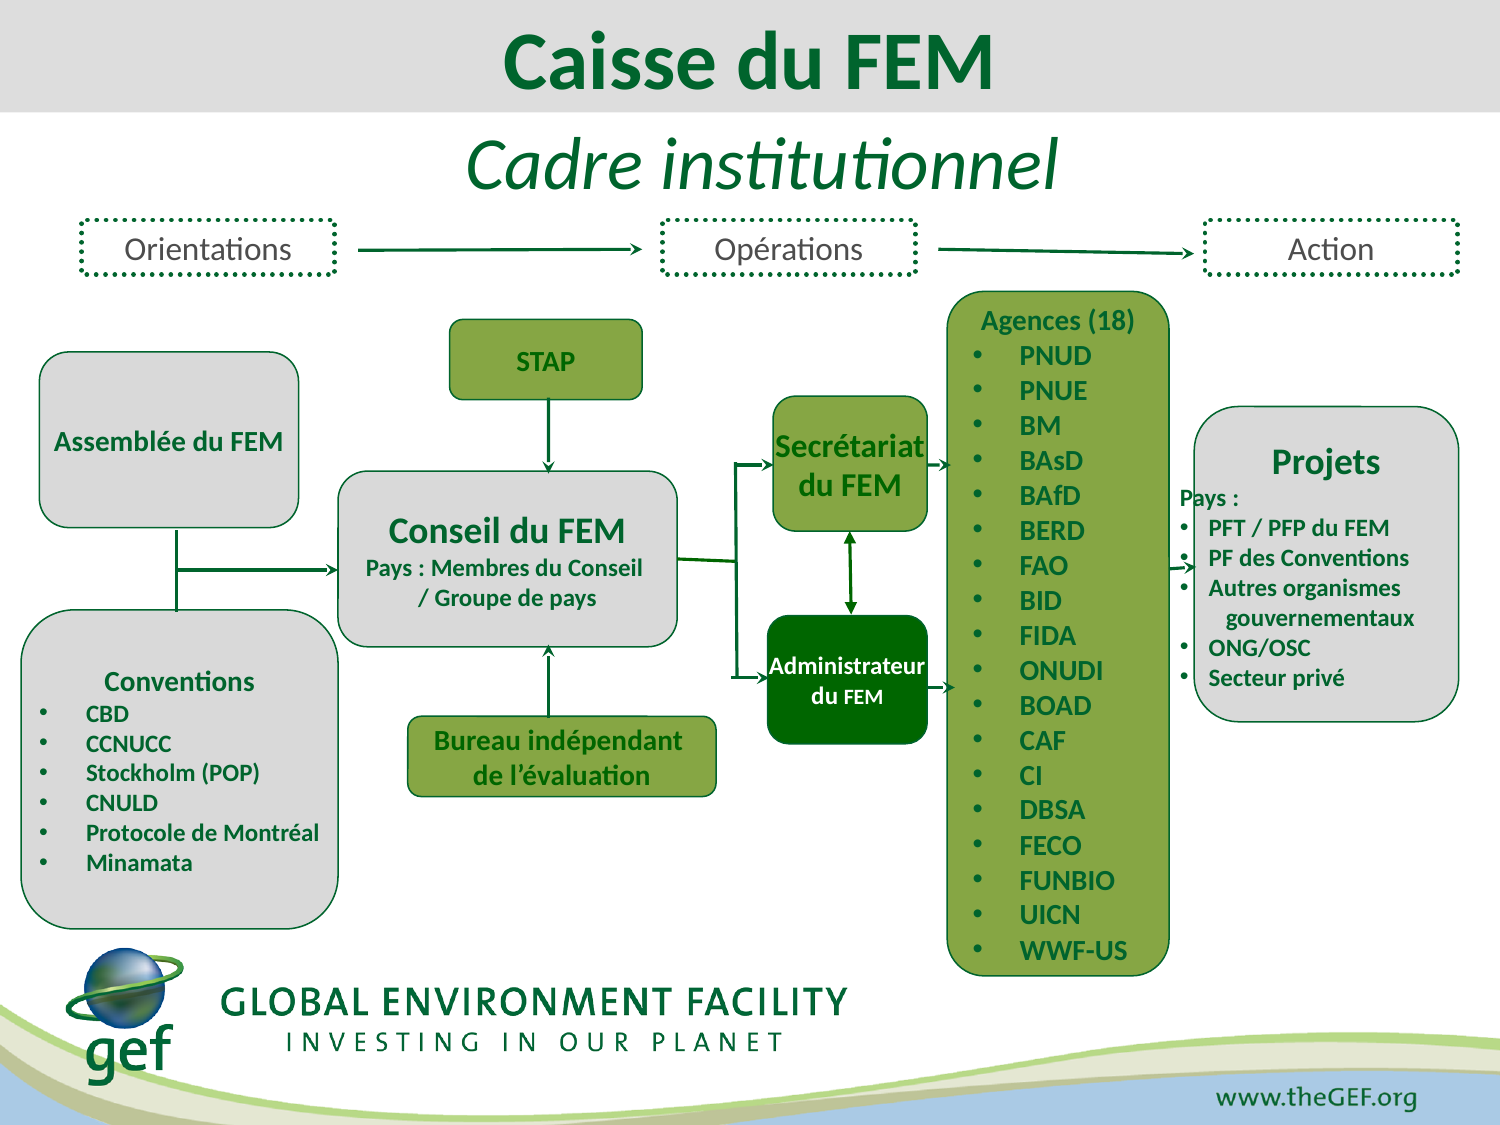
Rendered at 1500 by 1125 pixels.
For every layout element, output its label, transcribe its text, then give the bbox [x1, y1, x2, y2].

text_box [761, 458, 774, 472]
text_box Agences (18) PNUD PNUE BM BAsD BAfD BERD FAO BID FIDA ONUDI BOAD CAF CI DBSA FECO FUNBIO UICN WWF-US [947, 291, 1170, 976]
text_box [1181, 247, 1195, 260]
text_box Opérations [662, 219, 916, 275]
picture [0, 920, 1500, 1125]
text_box [542, 644, 555, 657]
text_box Conventions CBD CCNUCC Stockholm (POP) CNULD Protocole de Montréal Minamata [21, 609, 339, 929]
text_box [1183, 561, 1197, 574]
text_box [629, 243, 643, 256]
text_box [542, 461, 555, 474]
text_box Caisse du FEM [0, 0, 1500, 113]
text_box [756, 671, 770, 685]
text_box [325, 563, 339, 577]
title Cadre institutionnel [87, 113, 1438, 221]
text_box Bureau indépendant de l’évaluation [407, 716, 717, 797]
text_box Conseil du FEM Pays : Membres du Conseil / Groupe de pays [337, 471, 678, 647]
text_box [942, 681, 955, 694]
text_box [676, 558, 737, 562]
text_box STAP [449, 319, 643, 400]
text_box Administrateur du FEM [767, 615, 928, 744]
text_box Action [1204, 219, 1458, 275]
text_box Secrétariat du FEM [773, 396, 928, 532]
text_box Projets Pays : PFT / PFP du FEM PF des Conventions Autres organismes gouvernementaux ONG/OSC Secteur privé [1194, 406, 1459, 722]
text_box [938, 458, 952, 472]
text_box Assemblée du FEM [39, 351, 299, 528]
text_box Orientations [81, 219, 335, 275]
